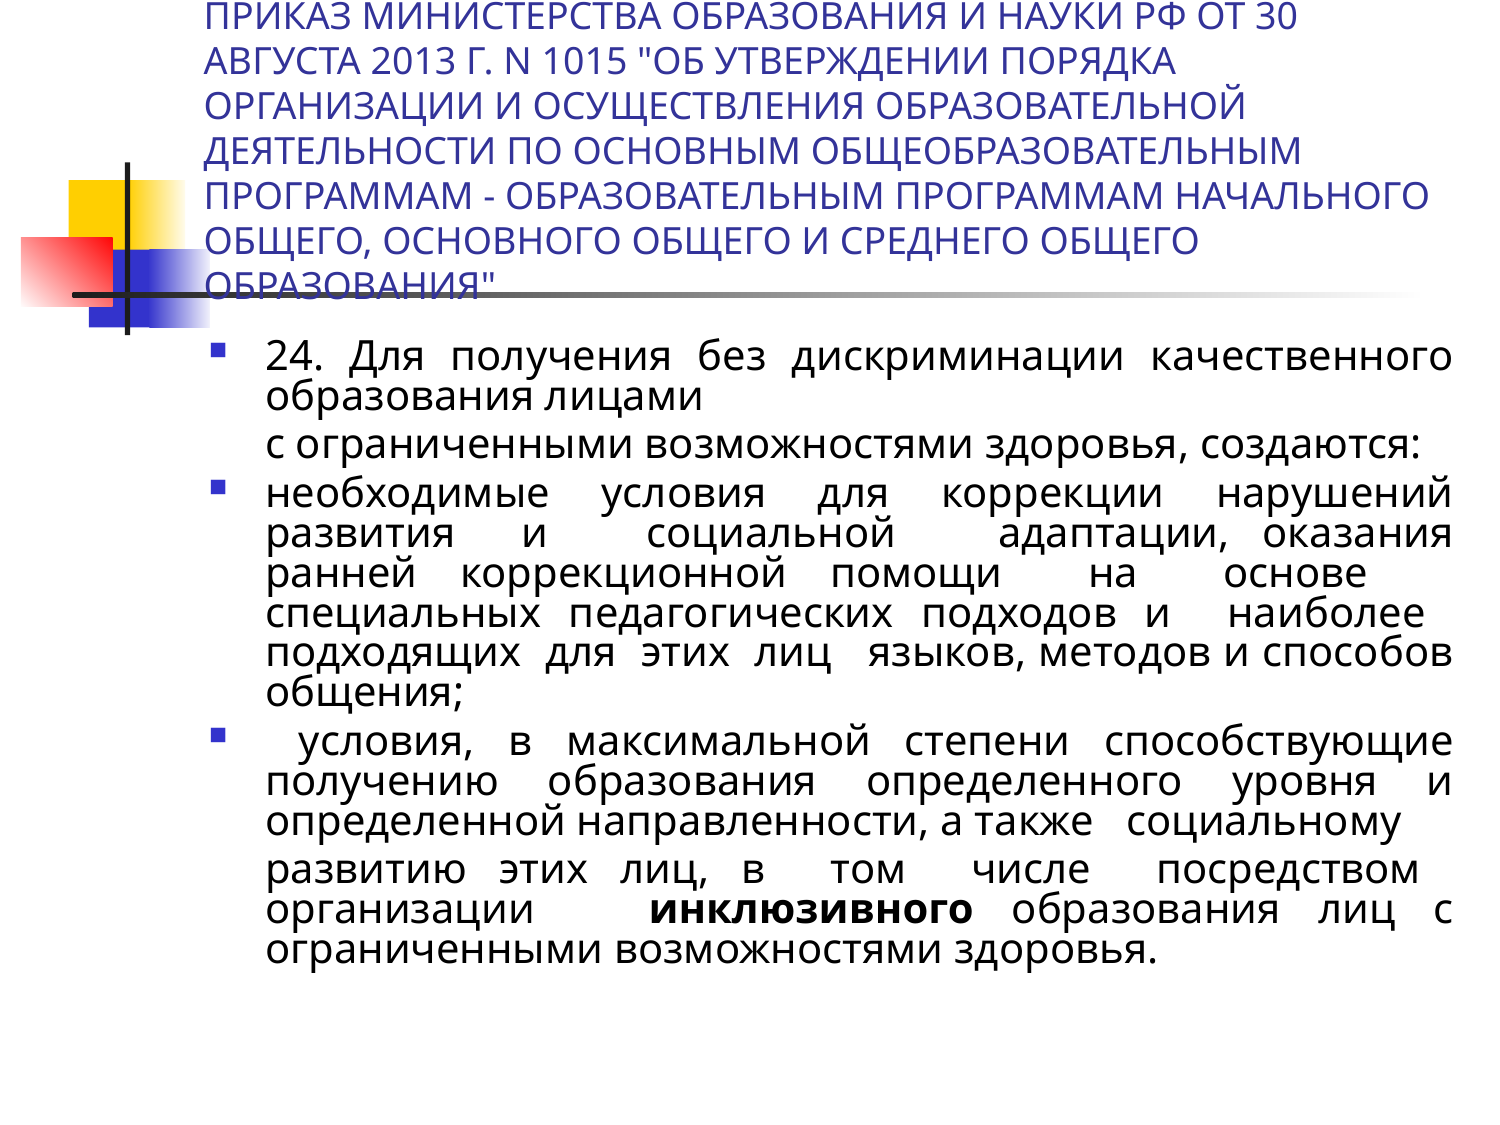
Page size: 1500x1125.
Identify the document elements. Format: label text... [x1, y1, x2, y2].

title ПРИКАЗ МИНИСТЕРСТВА ОБРАЗОВАНИЯ И НАУКИ РФ ОТ 30 АВГУСТА 2013 Г. N 1015 "ОБ УТВЕРЖДЕНИИ ПОРЯДКА ОРГАНИЗАЦИИ И ОСУЩЕСТВЛЕНИЯ ОБРАЗОВАТЕЛЬНОЙ ДЕЯТЕЛЬНОСТИ ПО ОСНОВНЫМ ОБЩЕОБРАЗОВАТЕЛЬНЫМ ПРОГРАММАМ - ОБРАЗОВАТЕЛЬНЫМ ПРОГРАММАМ НАЧАЛЬНОГО ОБЩЕГО, ОСНОВНОГО ОБЩЕГО И СРЕДНЕГО ОБЩЕГО ОБРАЗОВАНИЯ" [188, 0, 1468, 315]
list 24. Для получения без дискриминации качественного образования лицами с ограниченными возможностями здоровья, создаются: необходимые условия для коррекции нарушений развития и социальной адаптации, оказания ранней коррекционной помощи на основе специальных педагогических подходов и наиболее подходящих для этих лиц языков, методов и способов общения; условия, в максимальной степени способствующие получению образования определенного уровня и определенной направленности, а также социальному развитию этих лиц, в том числе посредством организации инклюзивного образования лиц с ограниченными возможностями здоровья. [193, 330, 1470, 1007]
